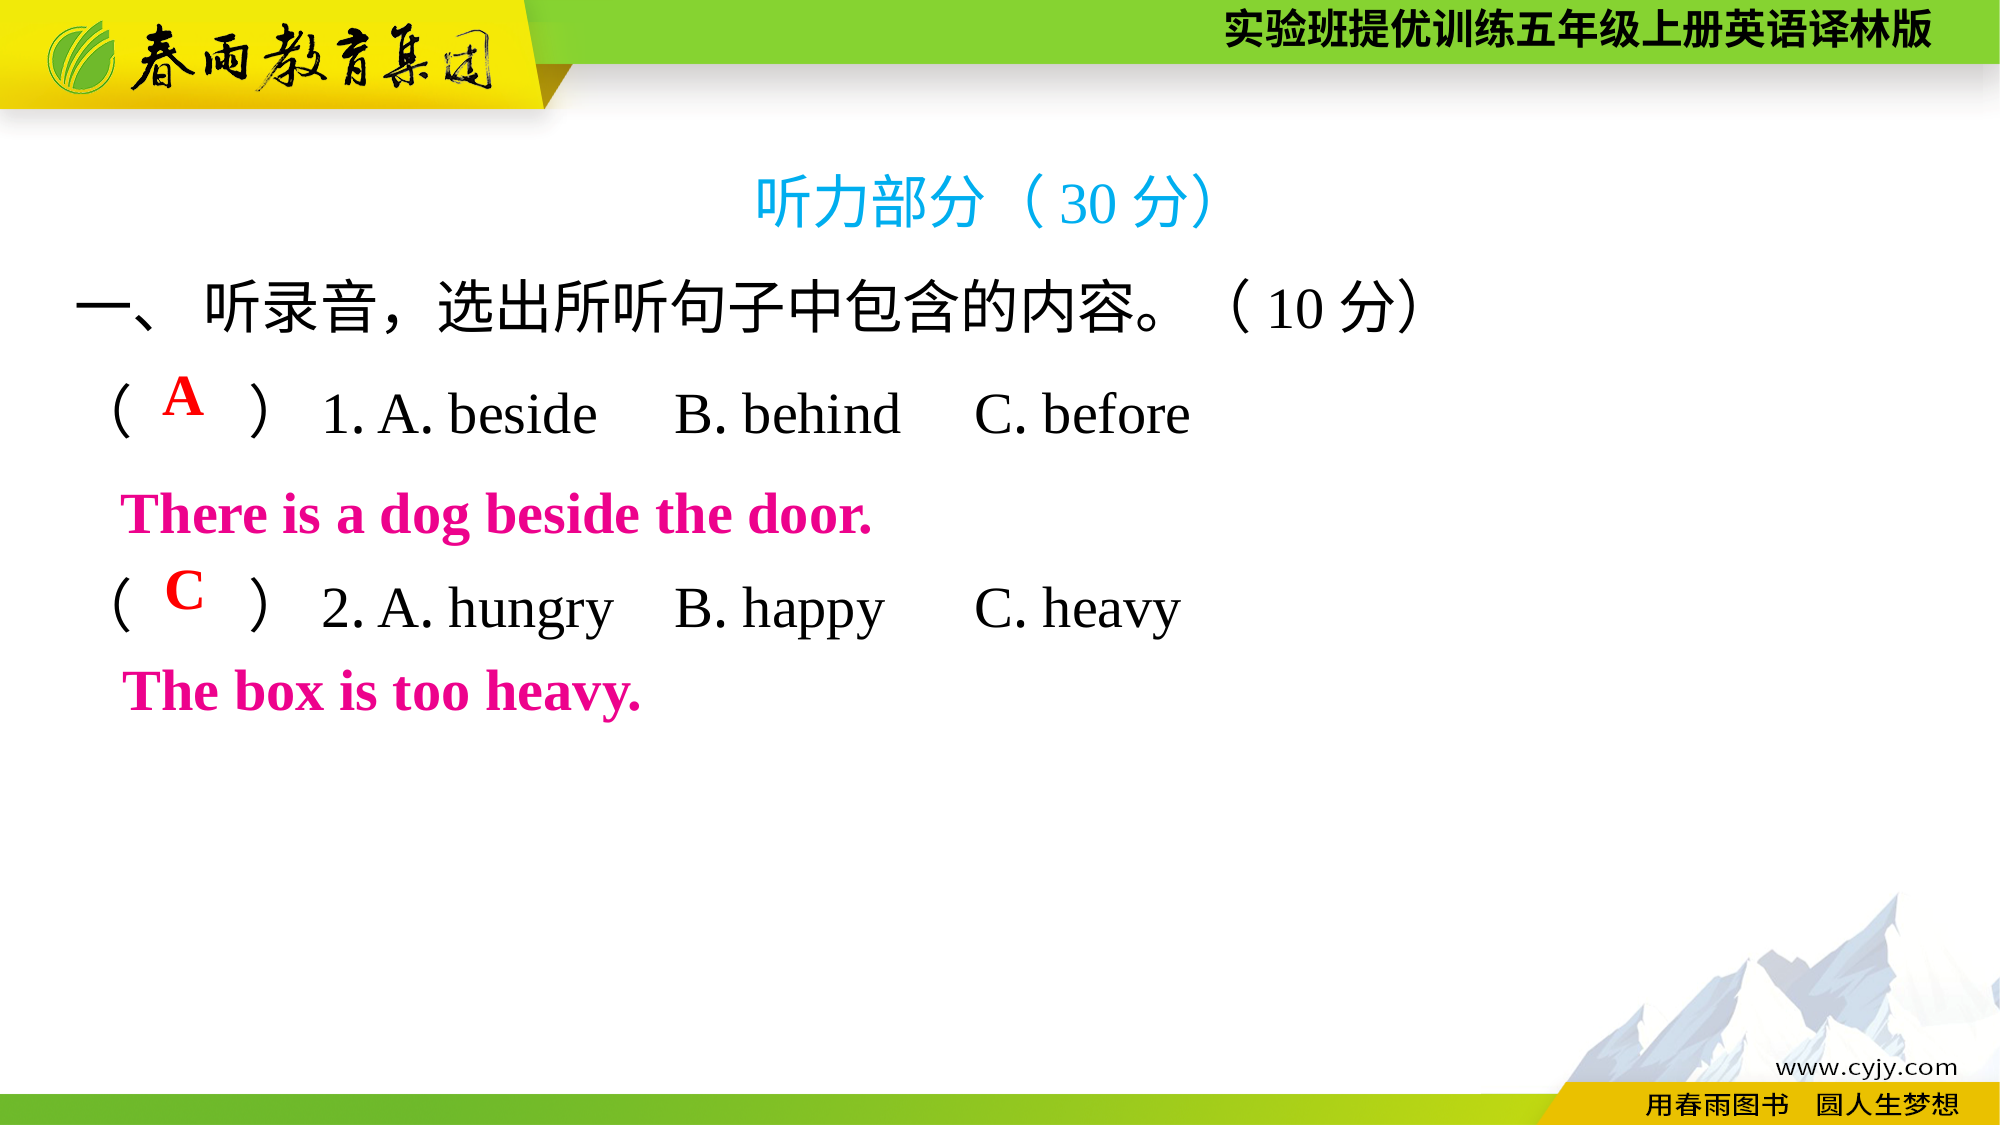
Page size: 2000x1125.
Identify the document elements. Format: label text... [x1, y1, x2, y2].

text_box A [147, 349, 219, 435]
text_box The box is too heavy. [107, 609, 658, 730]
text_box There is a dog beside the door. [106, 432, 889, 552]
text_box C [149, 543, 221, 629]
list 听力部分（30分） 一、 听录音，选出所听句子中包含的内容。（10分） （ ）1. A. beside B. behind C. before （ ）2. A. hungry B. happy C. heavy [59, 122, 1944, 653]
picture [0, 0, 2000, 1125]
